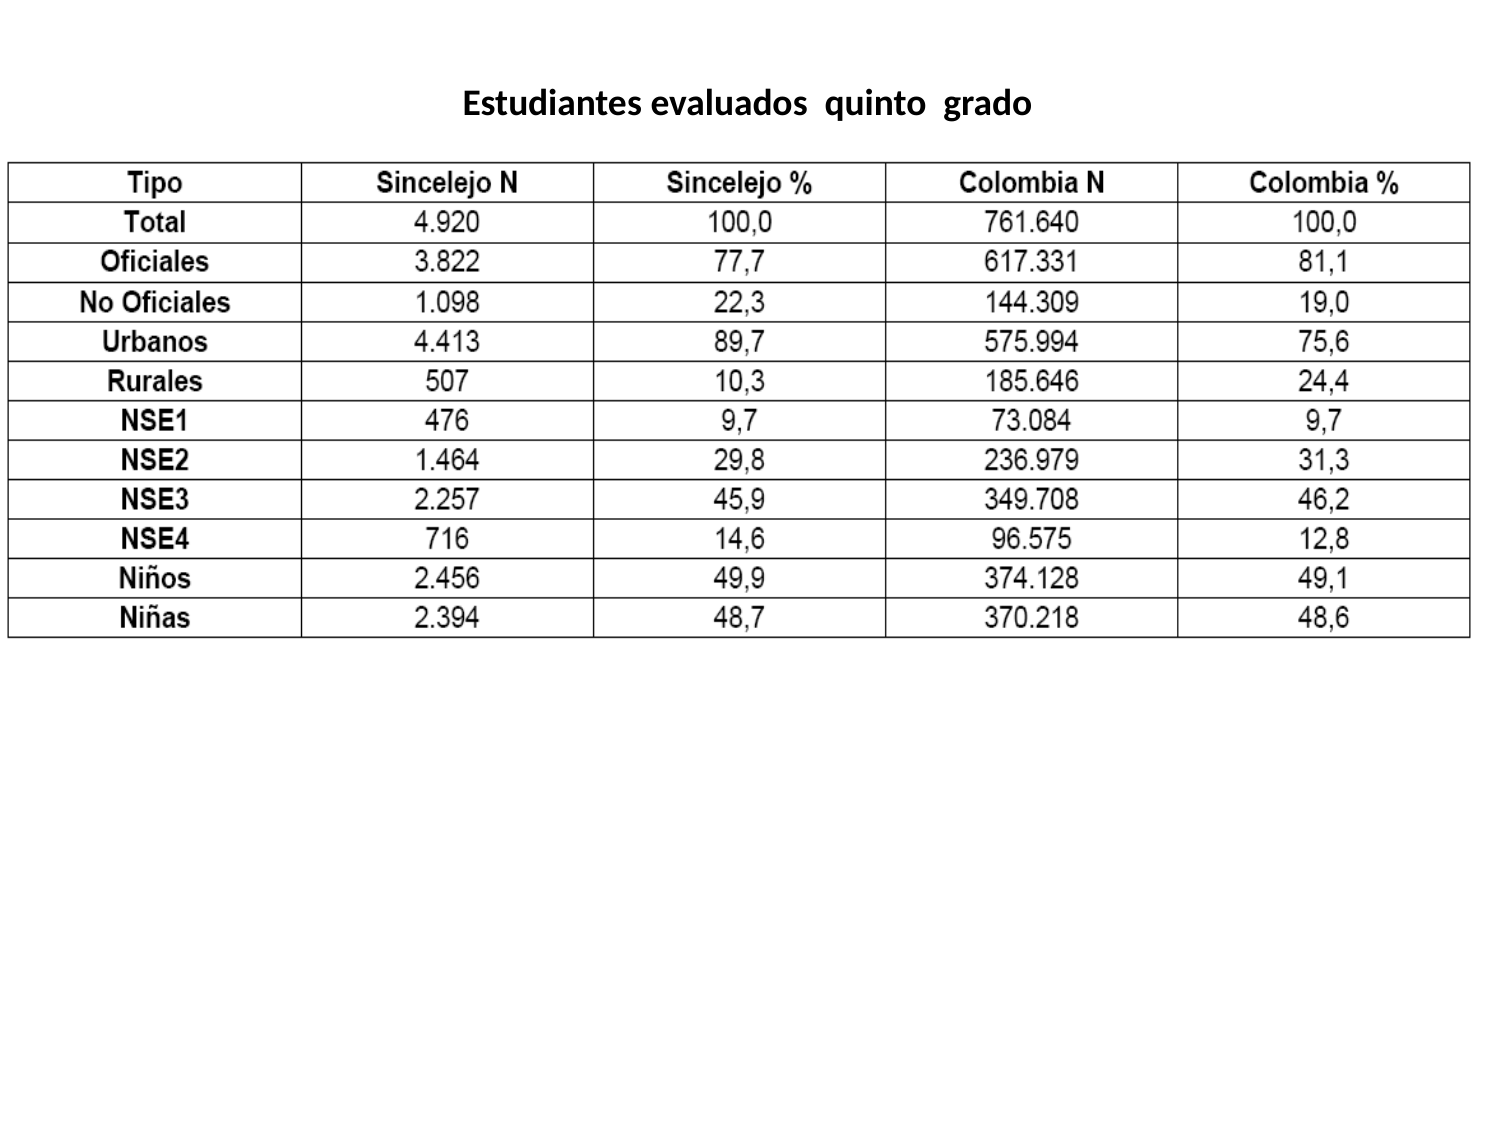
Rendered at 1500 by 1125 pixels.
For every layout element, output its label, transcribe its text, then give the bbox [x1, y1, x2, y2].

text_box Estudiantes evaluados quinto grado [447, 70, 1057, 130]
picture [0, 152, 1477, 648]
